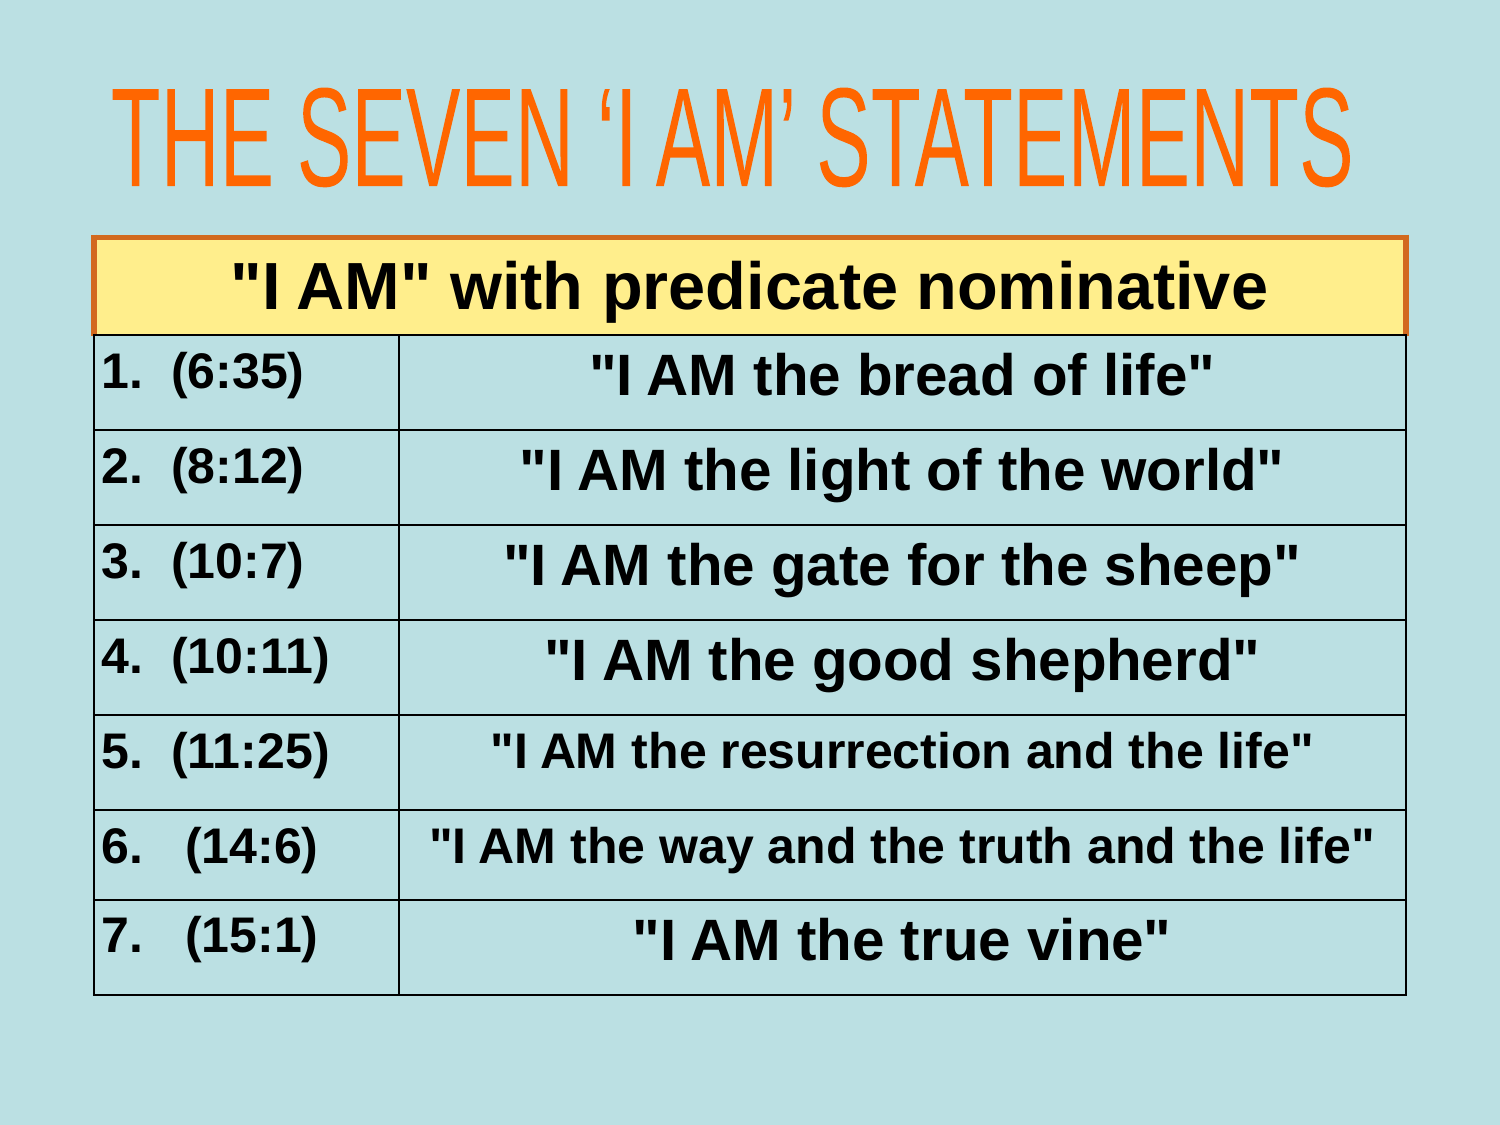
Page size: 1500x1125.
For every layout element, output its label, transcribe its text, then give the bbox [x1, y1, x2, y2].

table_header "I AM" with predicate nominative [97, 240, 1403, 334]
table_cell "I AM the way and the truth and the life" [400, 811, 1405, 899]
table_cell 5. (11:25) [95, 716, 398, 809]
table_cell 7. (15:1) [95, 901, 398, 994]
table_cell 4. (10:11) [95, 621, 398, 714]
table_cell "I AM the true vine" [400, 901, 1405, 994]
table_cell "I AM the gate for the sheep" [400, 526, 1405, 619]
table_cell 1. (6:35) [95, 336, 398, 429]
table_cell 2. (8:12) [95, 431, 398, 524]
table_cell "I AM the bread of life" [400, 336, 1405, 429]
text_box [0, 0, 1500, 1125]
table_cell 3. (10:7) [95, 526, 398, 619]
table_cell "I AM the light of the world" [400, 431, 1405, 524]
table_cell 6. (14:6) [95, 811, 398, 899]
table_cell "I AM the good shepherd" [400, 621, 1405, 714]
table_cell "I AM the resurrection and the life" [400, 716, 1405, 809]
